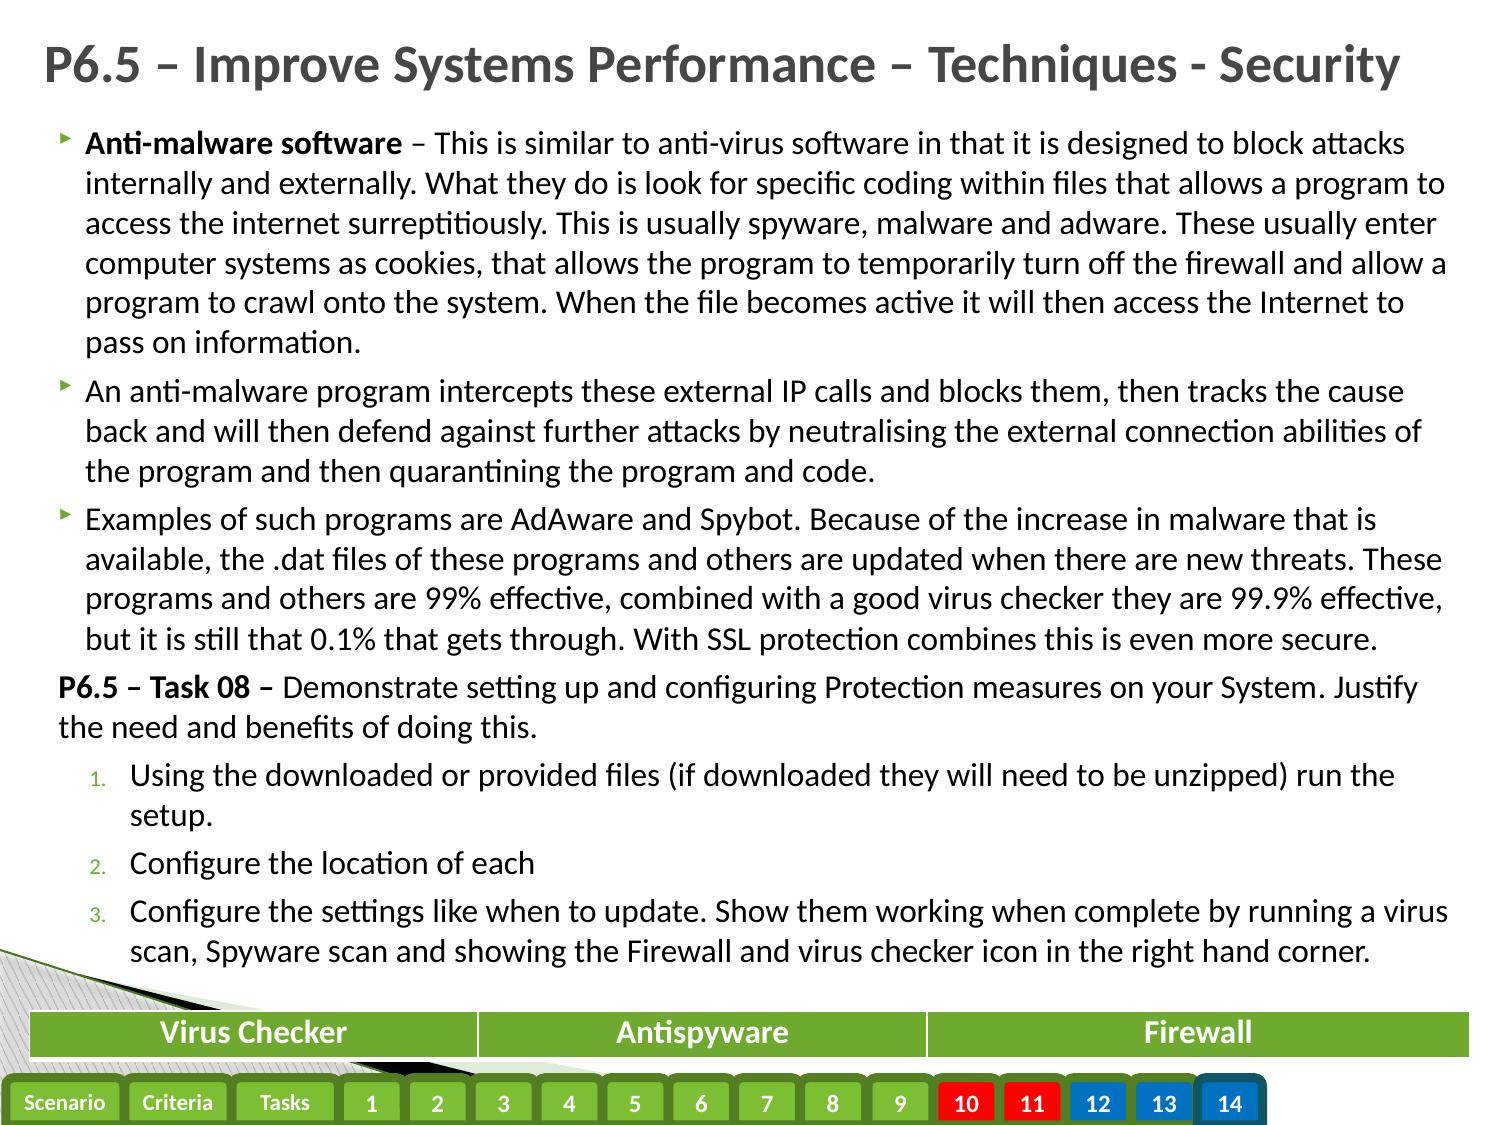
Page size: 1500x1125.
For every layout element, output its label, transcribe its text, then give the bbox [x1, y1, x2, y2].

table_header Antispyware [479, 1012, 926, 1057]
table_header Firewall [928, 1012, 1469, 1057]
list Anti-malware software – This is similar to anti-virus software in that it is designed to block attacks internally and externally. What they do is look for specific coding within files that allows a program to access the internet surreptitiously. This is usually spyware, malware and adware. These usually enter computer systems as cookies, that allows the program to temporarily turn off the firewall and allow a program to crawl onto the system. When the file becomes active it will then access the Internet to pass on information. An anti-malware program intercepts these external IP calls and blocks them, then tracks the cause back and will then defend against further attacks by neutralising the external connection abilities of the program and then quarantining the program and code. Examples of such programs are AdAware and Spybot. Because of the increase in malware that is available, the .dat files of these programs and others are updated when there are new threats. These programs and others are 99% effective, combined with a good virus checker they are 99.9% effective, but it is still that 0.1% that gets through. With SSL protection combines this is even more secure. P6.5 – Task 08 – Demonstrate setting up and configuring Protection measures on your System. Justify the need and benefits of doing this. Using the downloaded or provided files (if downloaded they will need to be unzipped) run the setup. Configure the location of each Configure the settings like when to update. Show them working when complete by running a virus scan, Spyware scan and showing the Firewall and virus checker icon in the right hand corner. [41, 113, 1471, 988]
table_header Virus Checker [30, 1012, 477, 1057]
text_box P6.5 – Improve Systems Performance – Techniques - Security [29, 30, 1463, 90]
